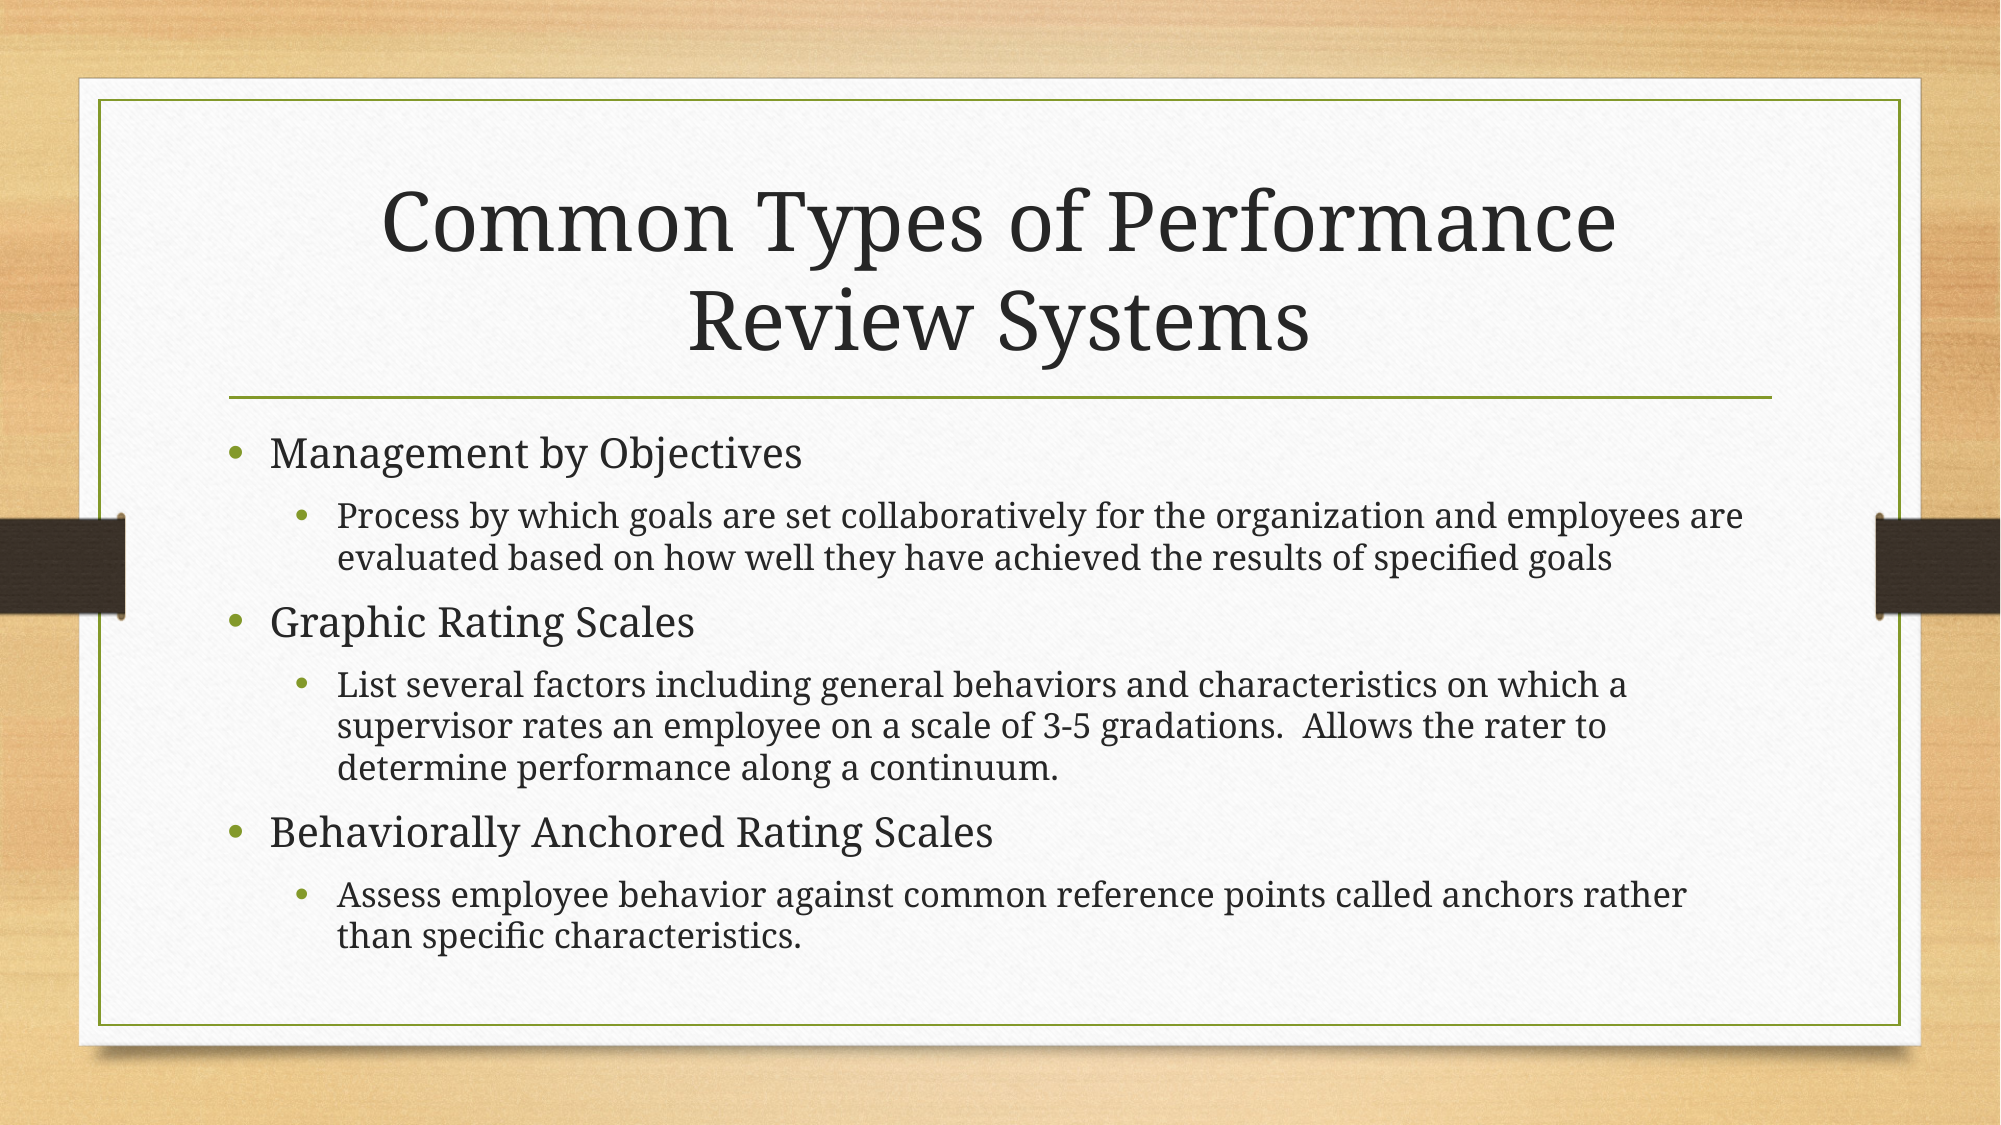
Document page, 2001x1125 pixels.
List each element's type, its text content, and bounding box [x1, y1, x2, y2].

list Management by Objectives Process by which goals are set collaboratively for the organization and employees are evaluated based on how well they have achieved the results of specified goals Graphic Rating Scales List several factors including general behaviors and characteristics on which a supervisor rates an employee on a scale of 3-5 gradations. Allows the rater to determine performance along a continuum. Behaviorally Anchored Rating Scales Assess employee behavior against common reference points called anchors rather than specific characteristics. [212, 419, 1788, 964]
picture [0, 0, 2001, 1125]
title Common Types of Performance Review Systems [212, 161, 1788, 375]
